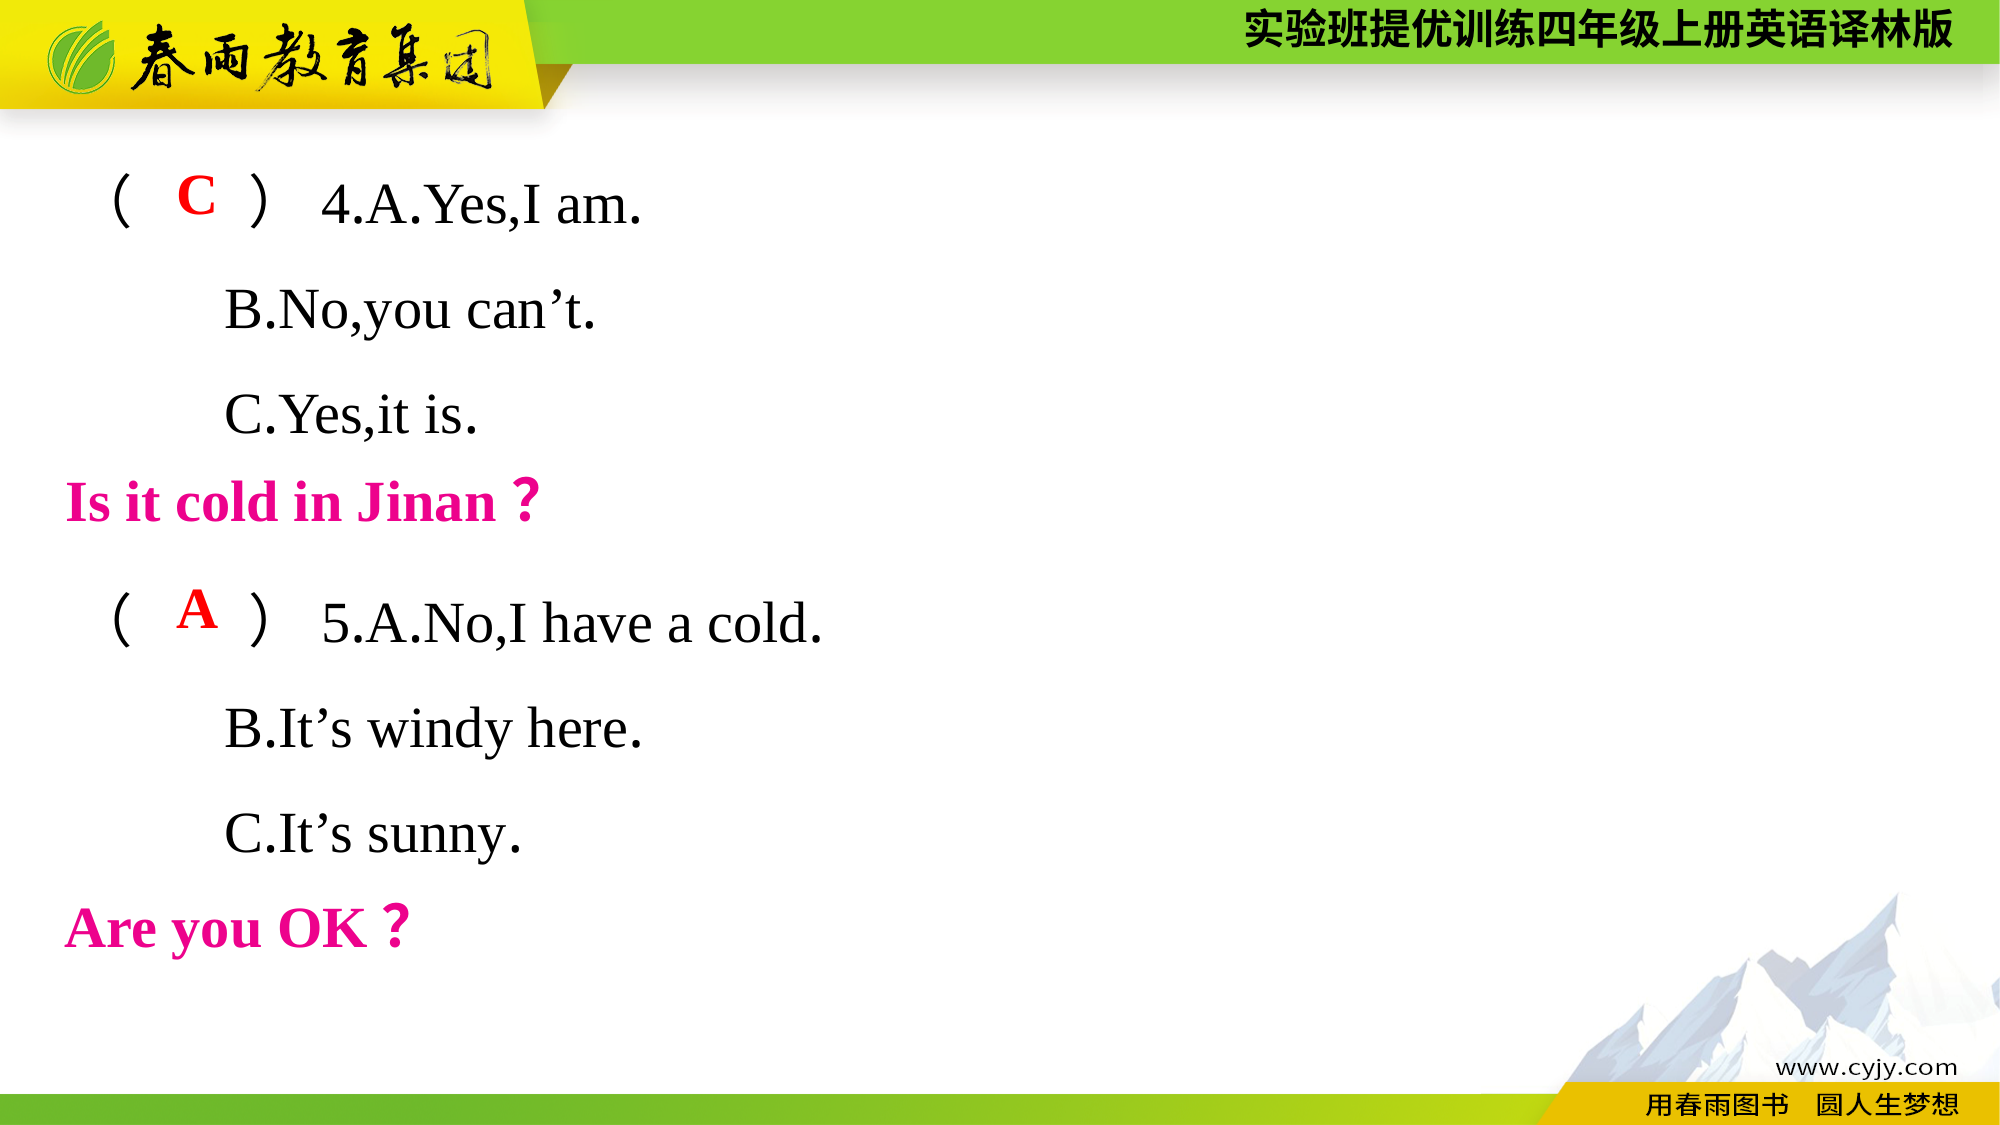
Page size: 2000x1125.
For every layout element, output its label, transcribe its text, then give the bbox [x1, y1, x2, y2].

list （ ）4.A.Yes,I am. B.No,you can’t. C.Yes,it is. （ ）5.A.No,I have a cold. B.It’s windy here. C.It’s sunny. [59, 122, 1944, 880]
picture [0, 0, 2000, 1125]
text_box C [161, 149, 234, 234]
text_box Are you OK？ [49, 881, 455, 967]
text_box Is it cold in Jinan？ [50, 456, 584, 541]
text_box A [161, 562, 234, 648]
